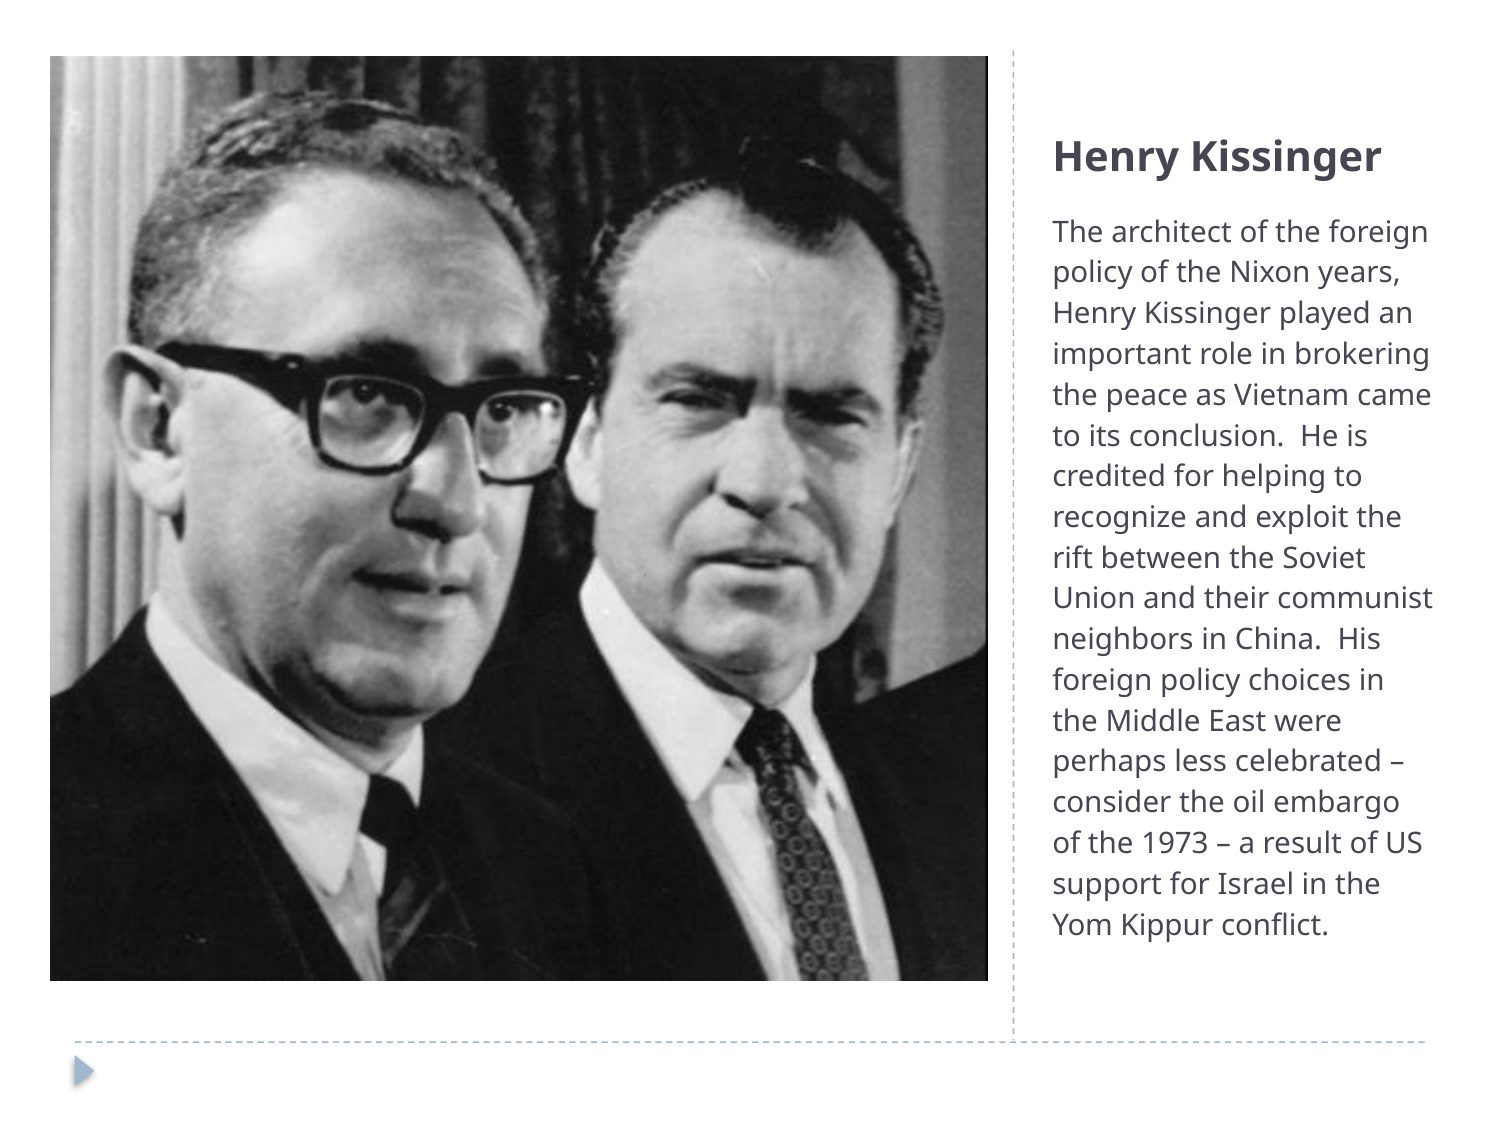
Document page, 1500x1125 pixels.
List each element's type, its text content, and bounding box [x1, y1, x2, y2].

list The architect of the foreign policy of the Nixon years, Henry Kissinger played an important role in brokering the peace as Vietnam came to its conclusion. He is credited for helping to recognize and exploit the rift between the Soviet Union and their communist neighbors in China. His foreign policy choices in the Middle East were perhaps less celebrated – consider the oil embargo of the 1973 – a result of US support for Israel in the Yom Kippur conflict. [1037, 200, 1450, 995]
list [49, 56, 988, 981]
title Henry Kissinger [1037, 50, 1450, 188]
